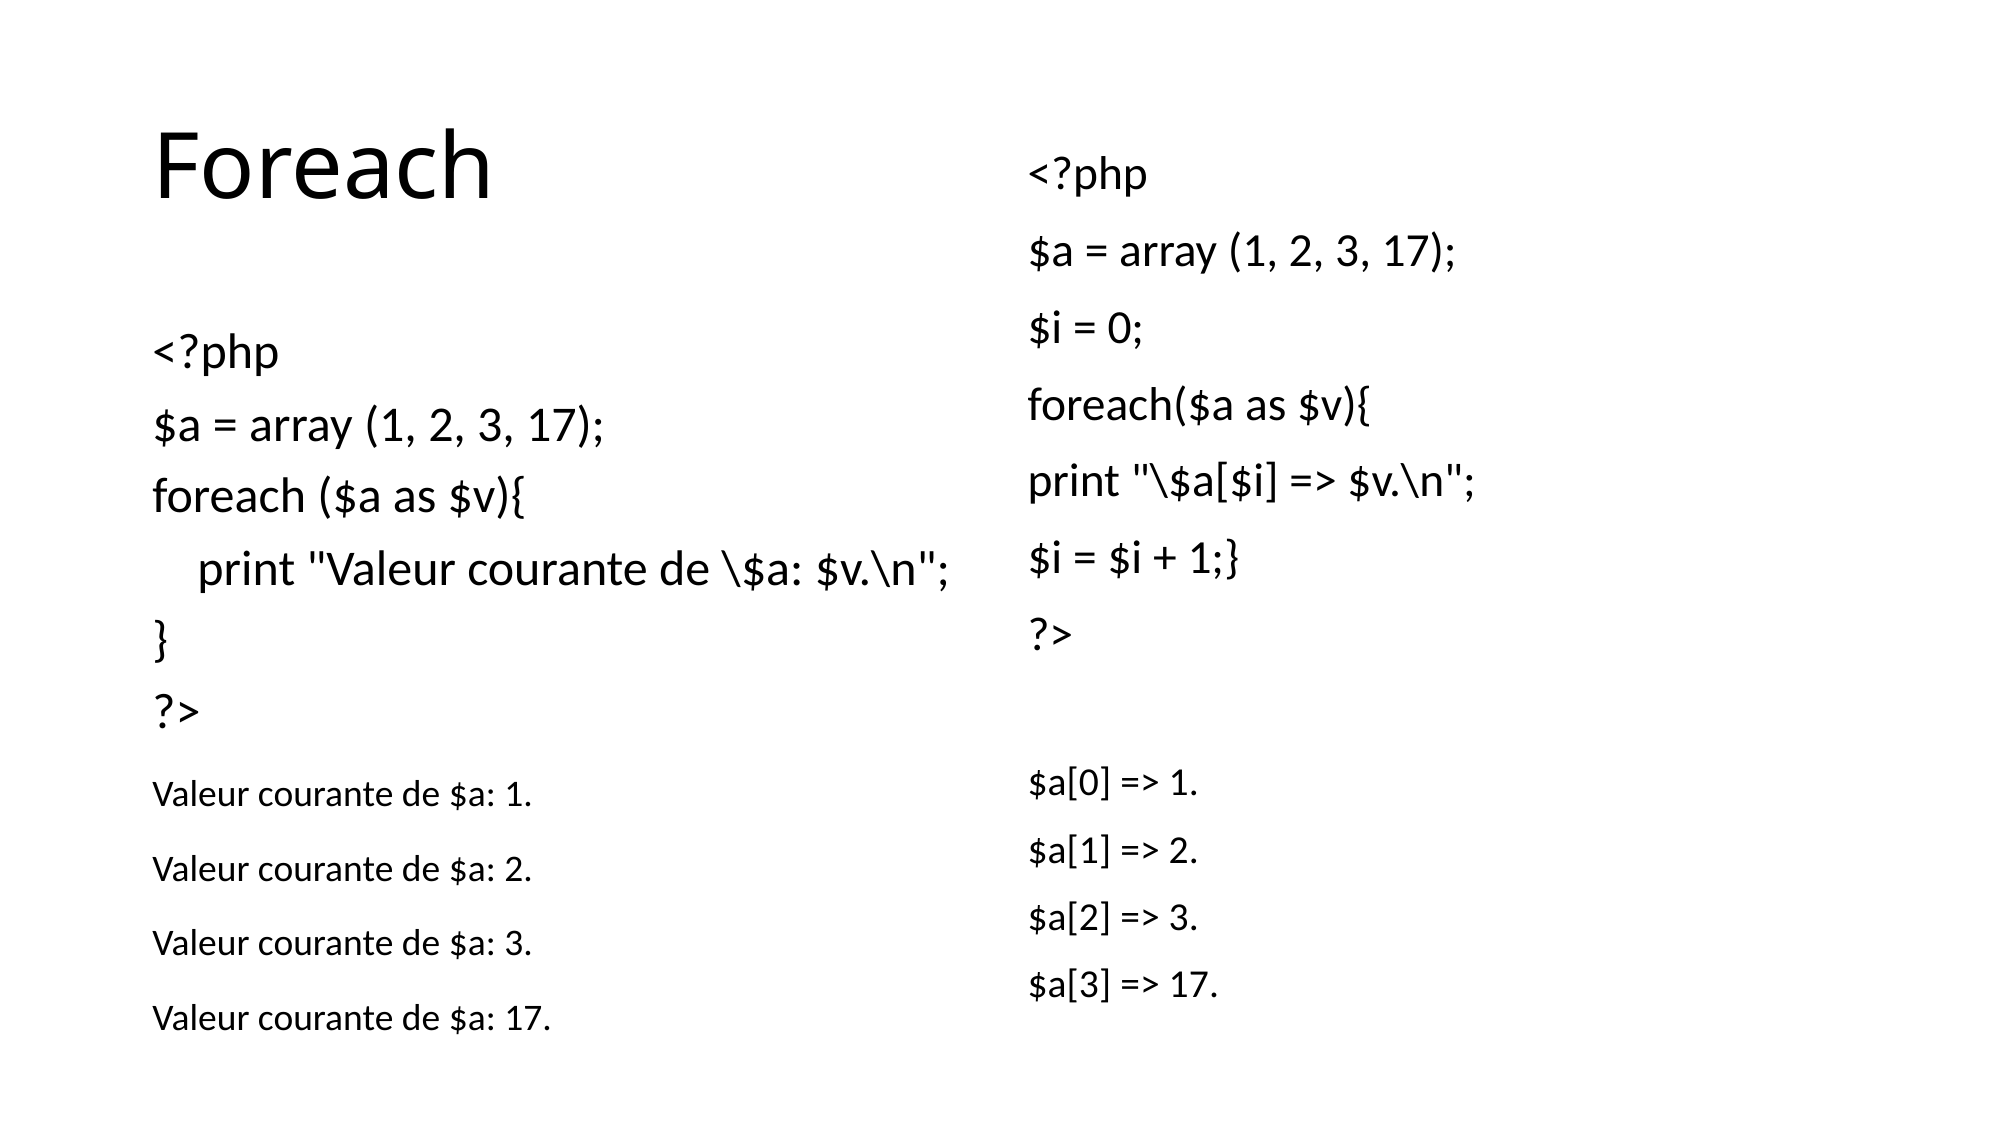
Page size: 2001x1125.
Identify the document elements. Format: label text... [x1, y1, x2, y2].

title Foreach [137, 59, 1863, 278]
list <?php $a = array (1, 2, 3, 17); foreach ($a as $v){ print "Valeur courante de \$a: $v.\n"; } ?> Valeur courante de $a: 1. Valeur courante de $a: 2. Valeur courante de $a: 3. Valeur courante de $a: 17. [137, 299, 988, 1014]
list <?php $a = array (1, 2, 3, 17); $i = 0; foreach($a as $v){ print "\$a[$i] => $v.\n"; $i = $i + 1;} ?> $a[0] => 1. $a[1] => 2. $a[2] => 3. $a[3] => 17. [1012, 135, 1863, 1014]
